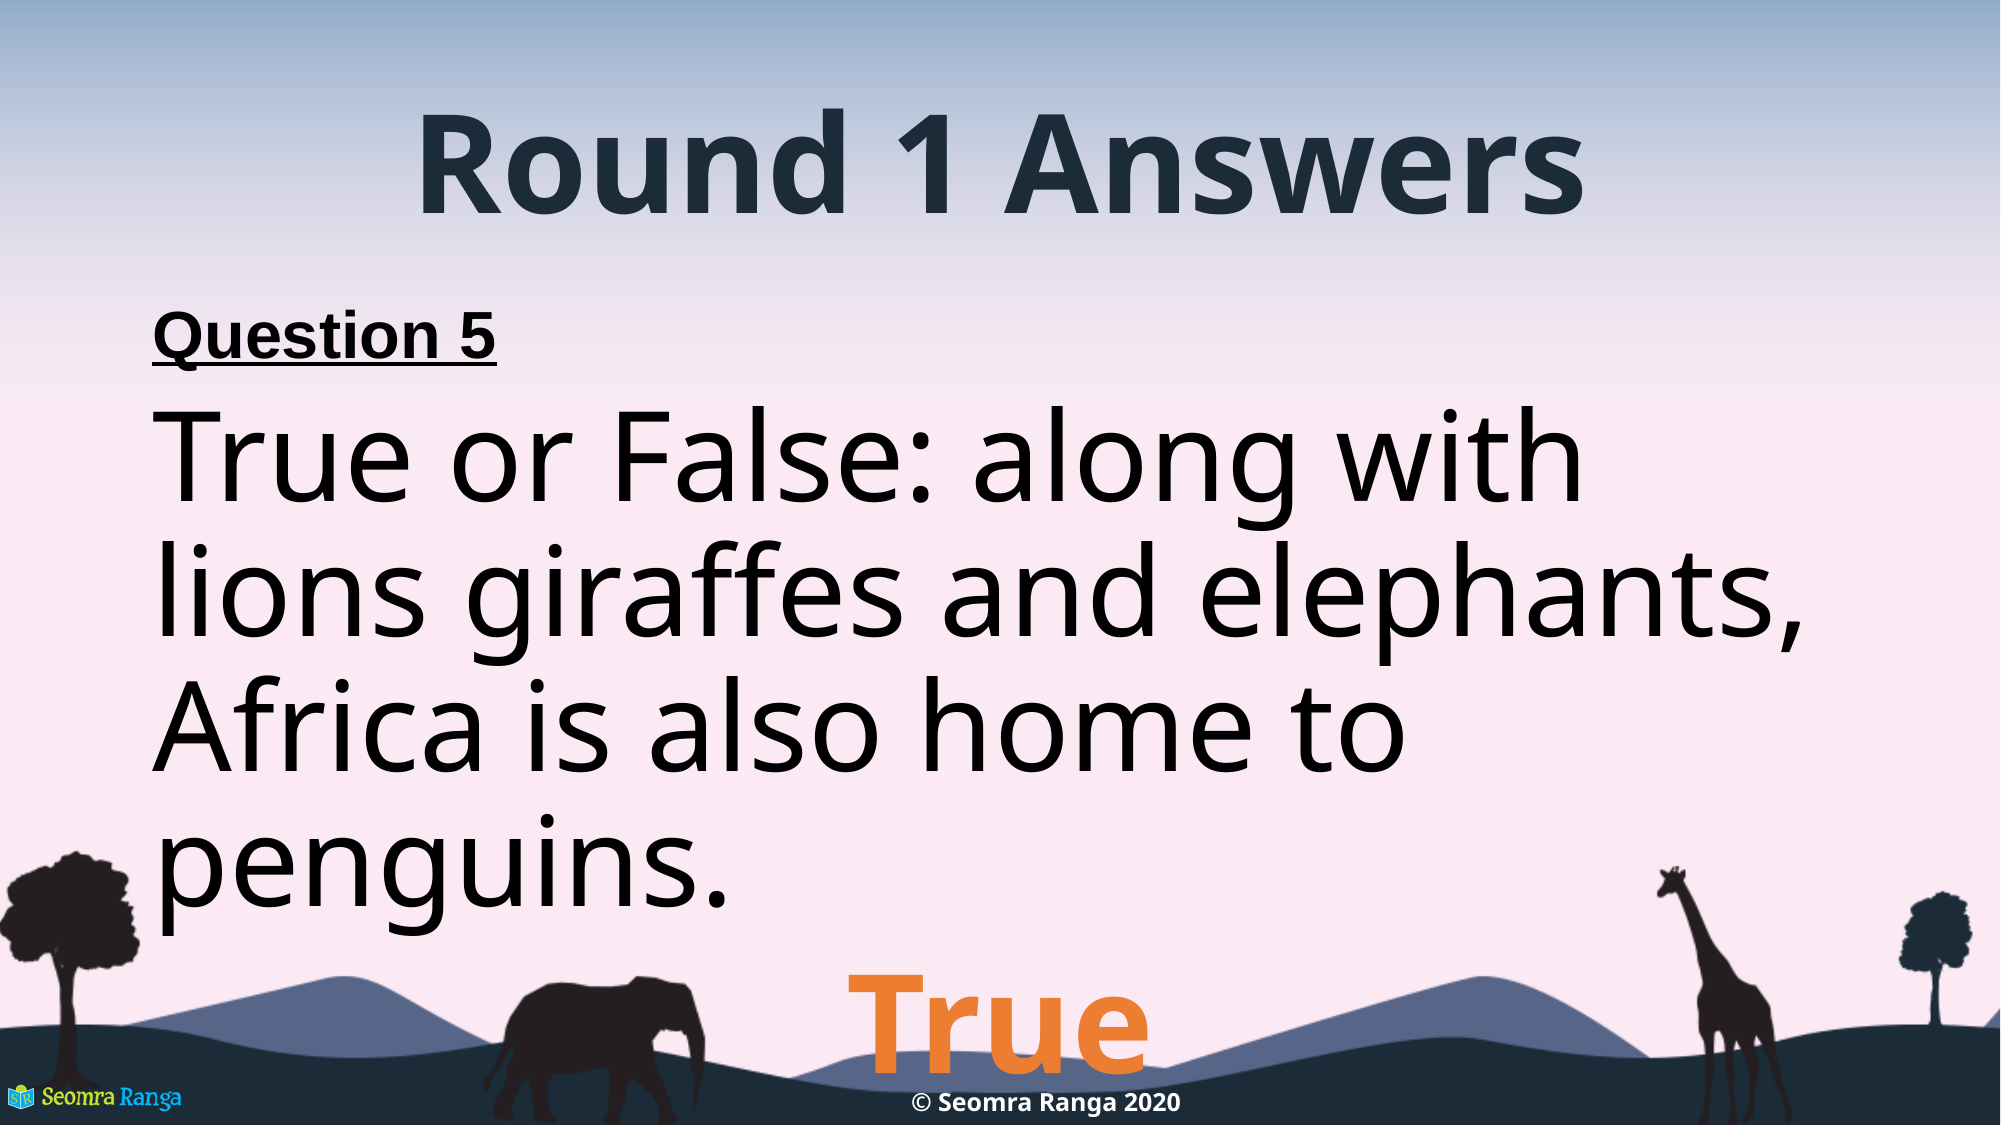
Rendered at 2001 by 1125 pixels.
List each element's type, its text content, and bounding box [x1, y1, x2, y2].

picture [0, 0, 2001, 1125]
text_box © Seomra Ranga 2020 www.seomraranga.com [762, 1079, 1330, 1125]
list Question 5 True or False: along with lions giraffes and elephants, Africa is also home to penguins. True [137, 293, 1863, 1014]
title Round 1 Answers [137, 59, 1863, 278]
